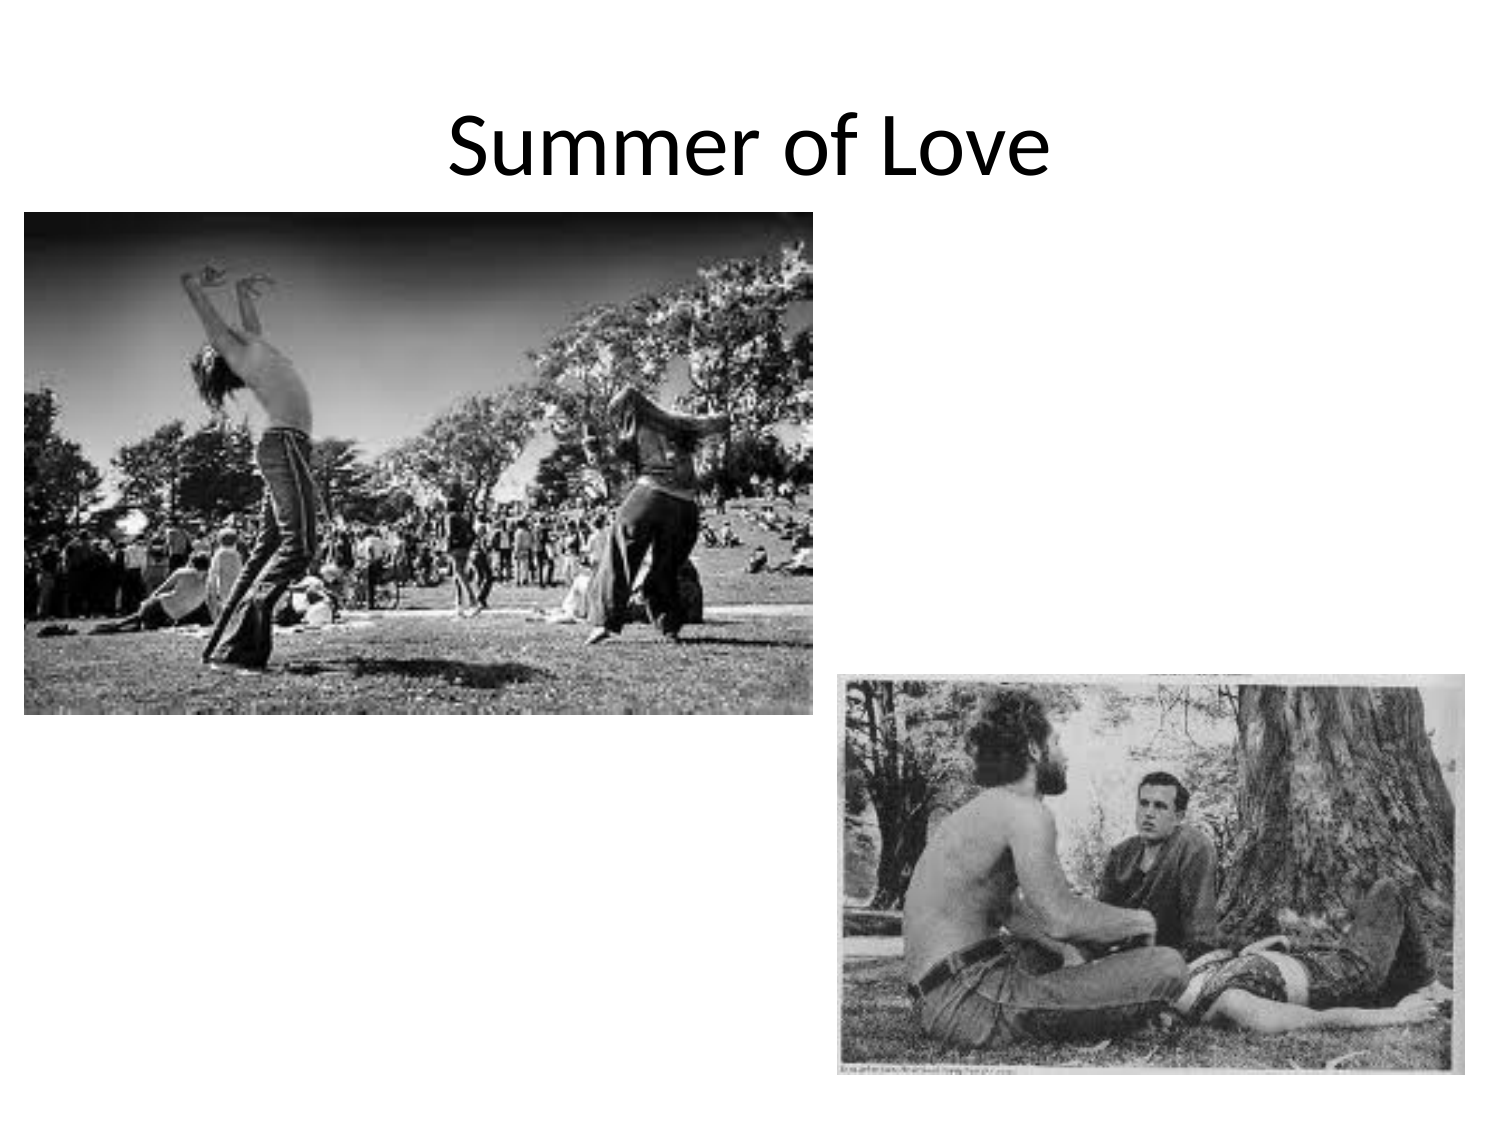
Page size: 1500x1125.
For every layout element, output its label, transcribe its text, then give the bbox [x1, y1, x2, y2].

title Summer of Love [75, 45, 1425, 233]
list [24, 212, 813, 715]
picture [837, 674, 1465, 1075]
